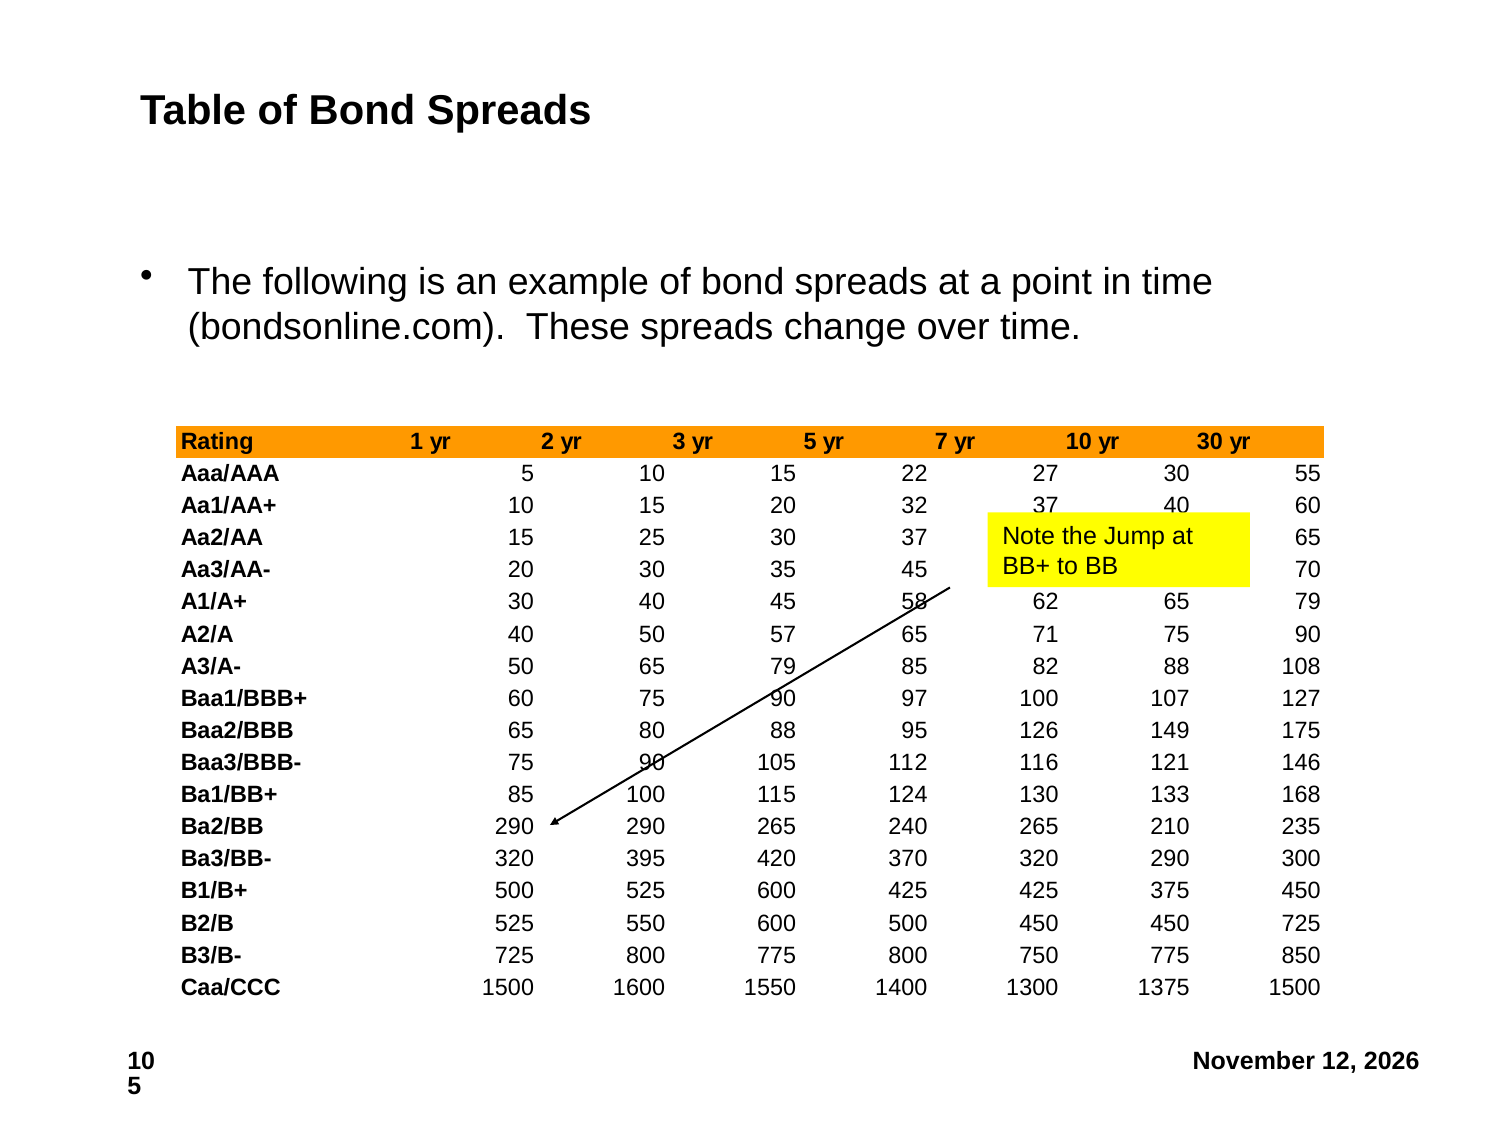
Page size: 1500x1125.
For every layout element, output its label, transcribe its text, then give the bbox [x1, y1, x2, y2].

picture [174, 424, 1326, 1007]
title Table of Bond Spreads [124, 74, 1376, 226]
list The following is an example of bond spreads at a point in time (bondsonline.com). These spreads change over time. [124, 249, 1413, 1001]
